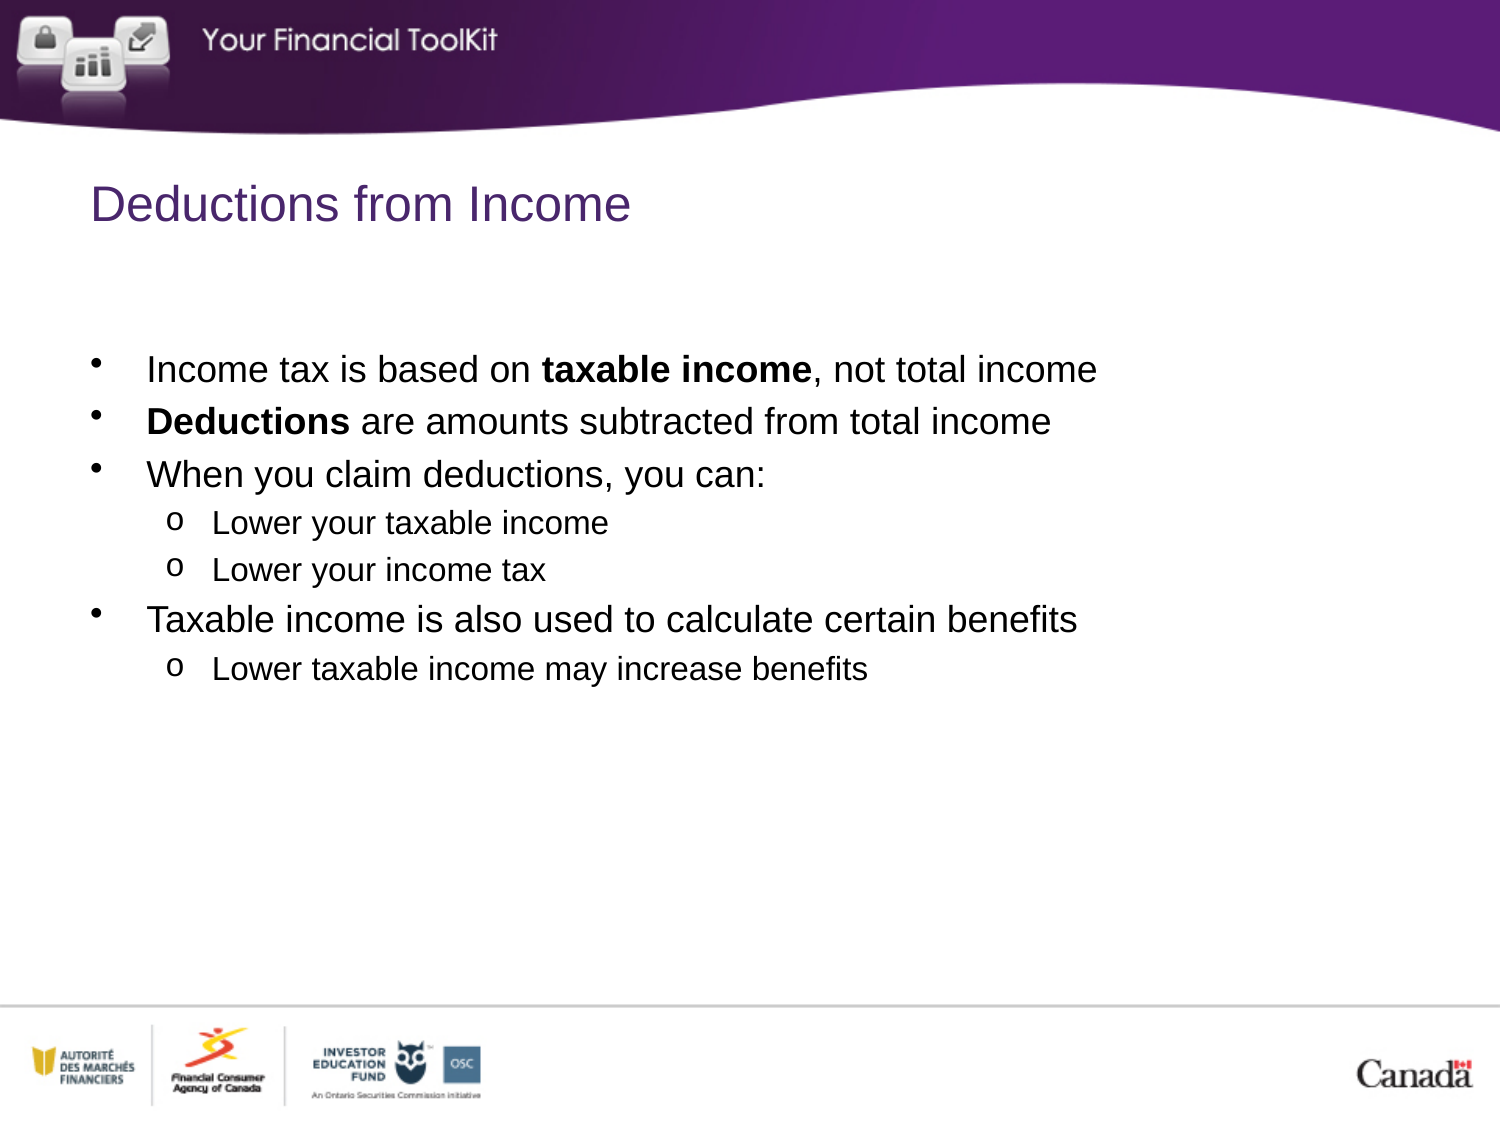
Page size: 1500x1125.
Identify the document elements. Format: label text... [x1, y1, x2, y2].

picture [0, 0, 1500, 1125]
list Income tax is based on taxable income, not total income Deductions are amounts subtracted from total income When you claim deductions, you can: Lower your taxable income Lower your income tax Taxable income is also used to calculate certain benefits Lower taxable income may increase benefits [75, 337, 1425, 987]
title Deductions from Income [75, 164, 1211, 306]
